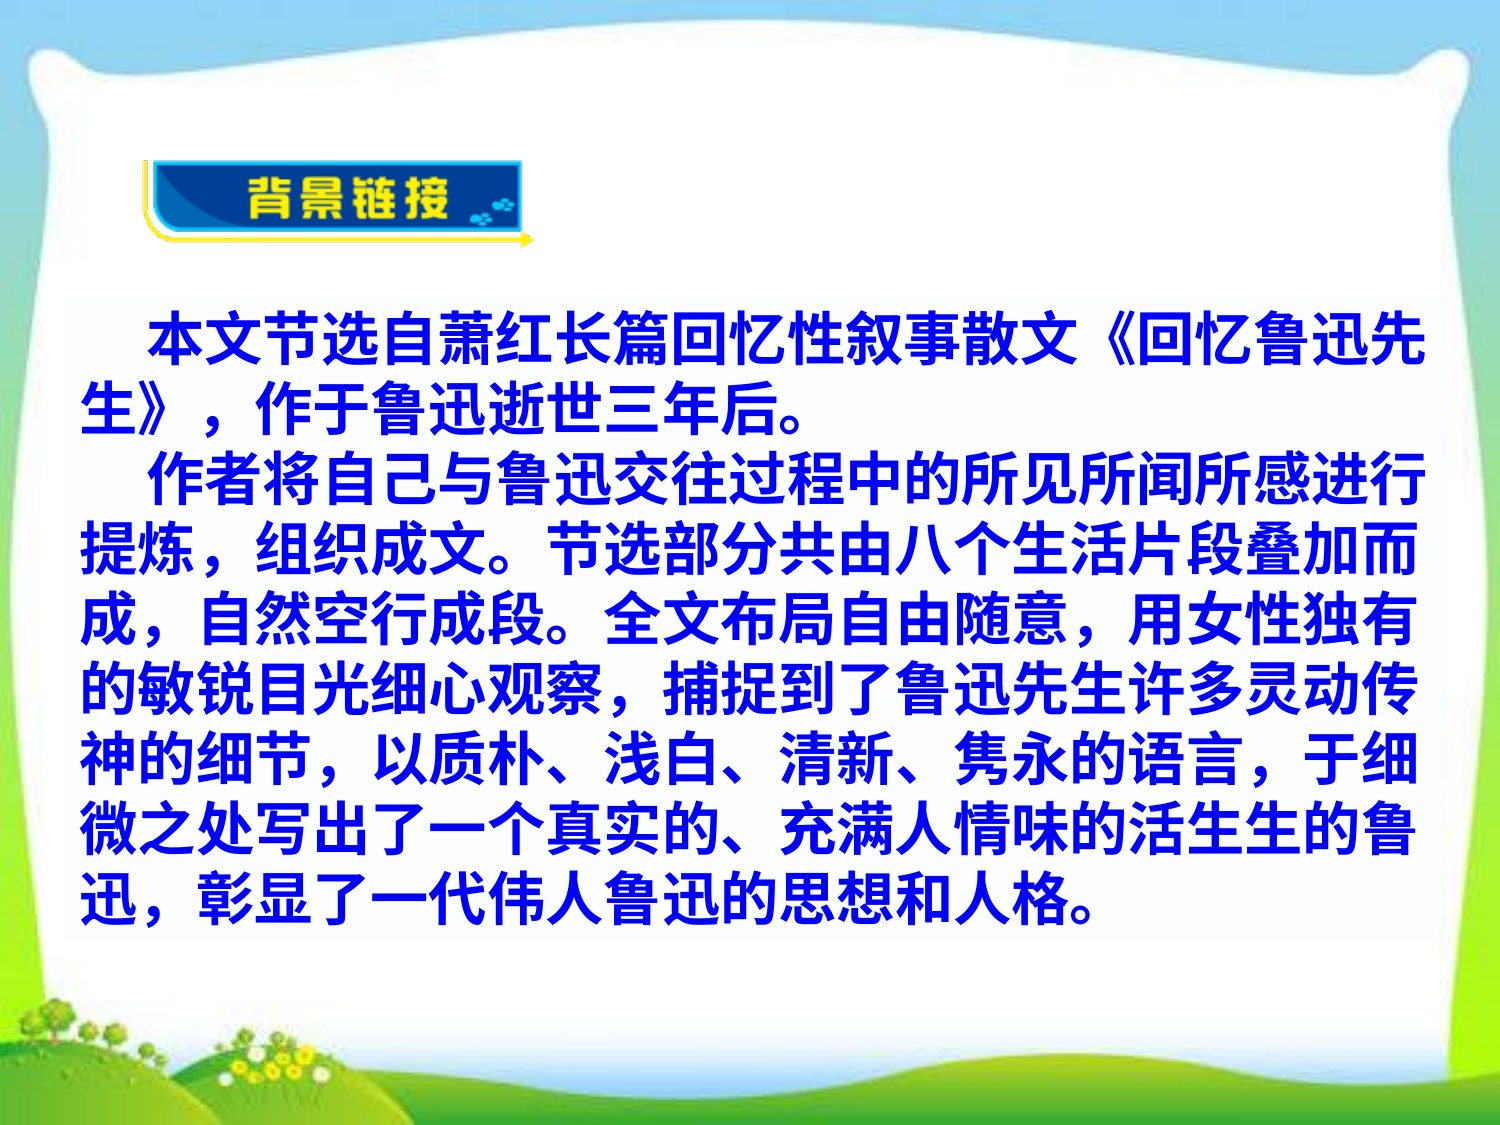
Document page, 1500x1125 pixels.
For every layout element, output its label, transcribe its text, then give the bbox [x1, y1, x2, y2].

picture [0, 0, 1500, 1125]
text_box 本文节选自萧红长篇回忆性叙事散文《回忆鲁迅先生》，作于鲁迅逝世三年后。 作者将自己与鲁迅交往过程中的所见所闻所感进行提炼，组织成文。节选部分共由八个生活片段叠加而成，自然空行成段。全文布局自由随意，用女性独有的敏锐目光细心观察，捕捉到了鲁迅先生许多灵动传神的细节，以质朴、浅白、清新、隽永的语言，于细微之处写出了一个真实的、充满人情味的活生生的鲁迅，彰显了一代伟人鲁迅的思想和人格。 [64, 295, 1447, 940]
